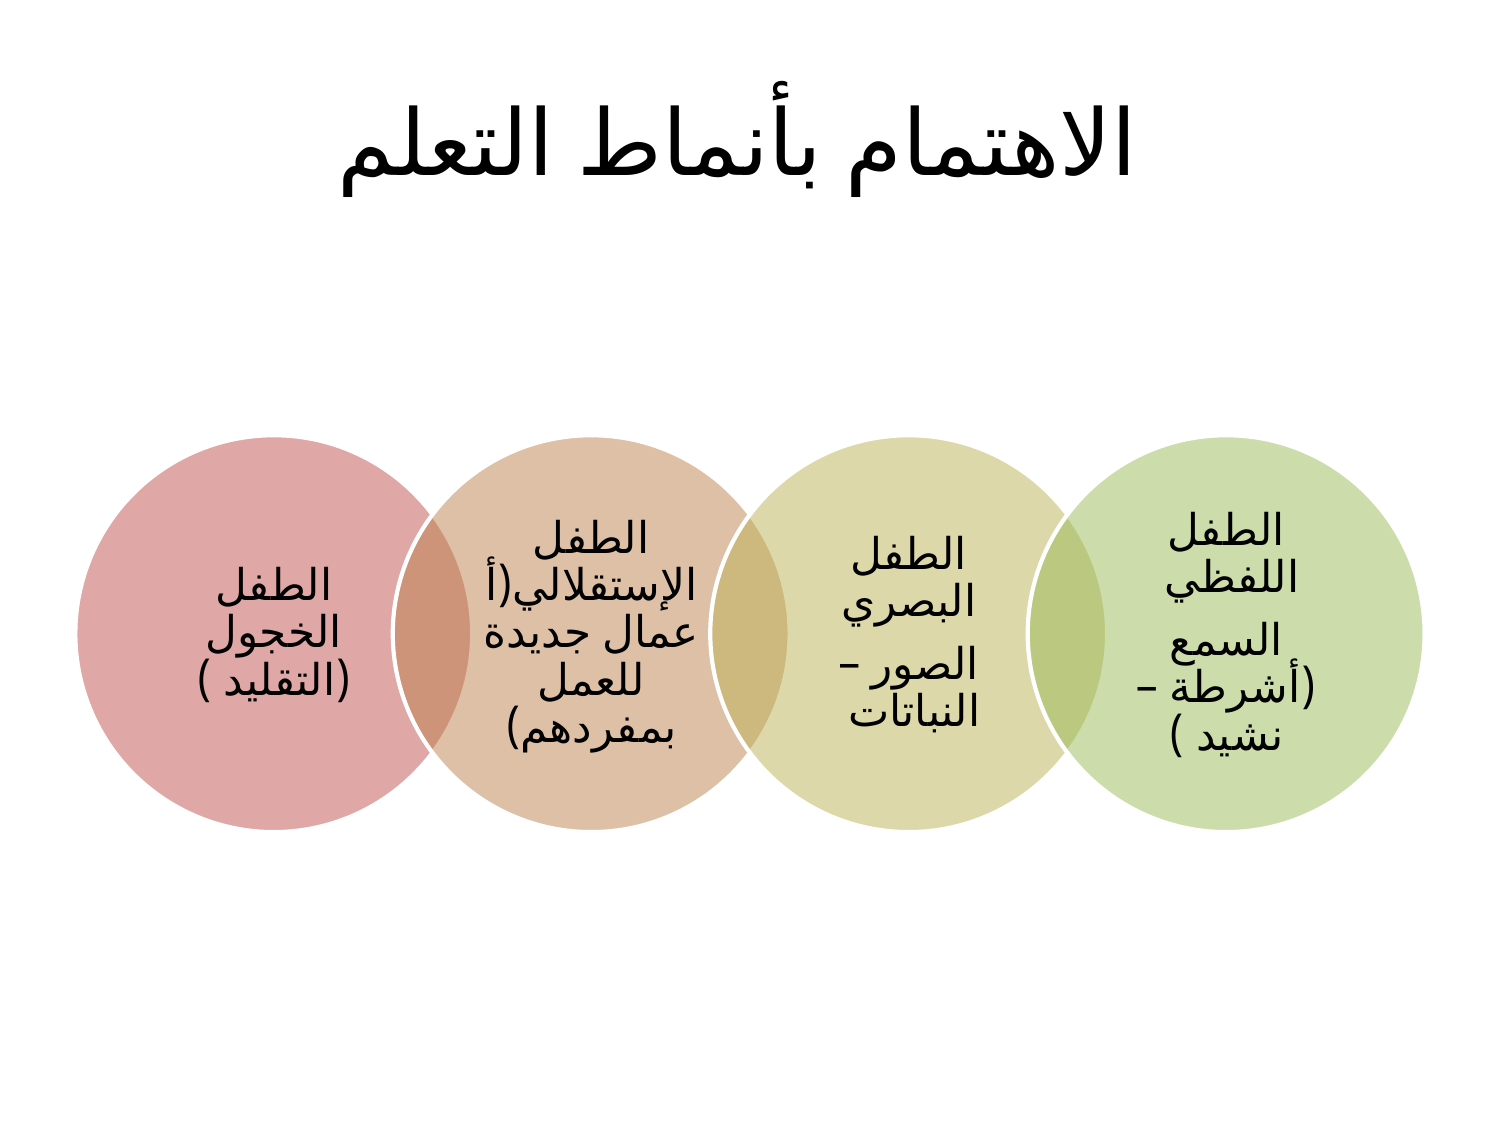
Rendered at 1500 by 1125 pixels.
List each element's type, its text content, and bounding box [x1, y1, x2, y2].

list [74, 262, 1426, 1006]
title الاهتمام بأنماط التعلم [75, 45, 1425, 233]
